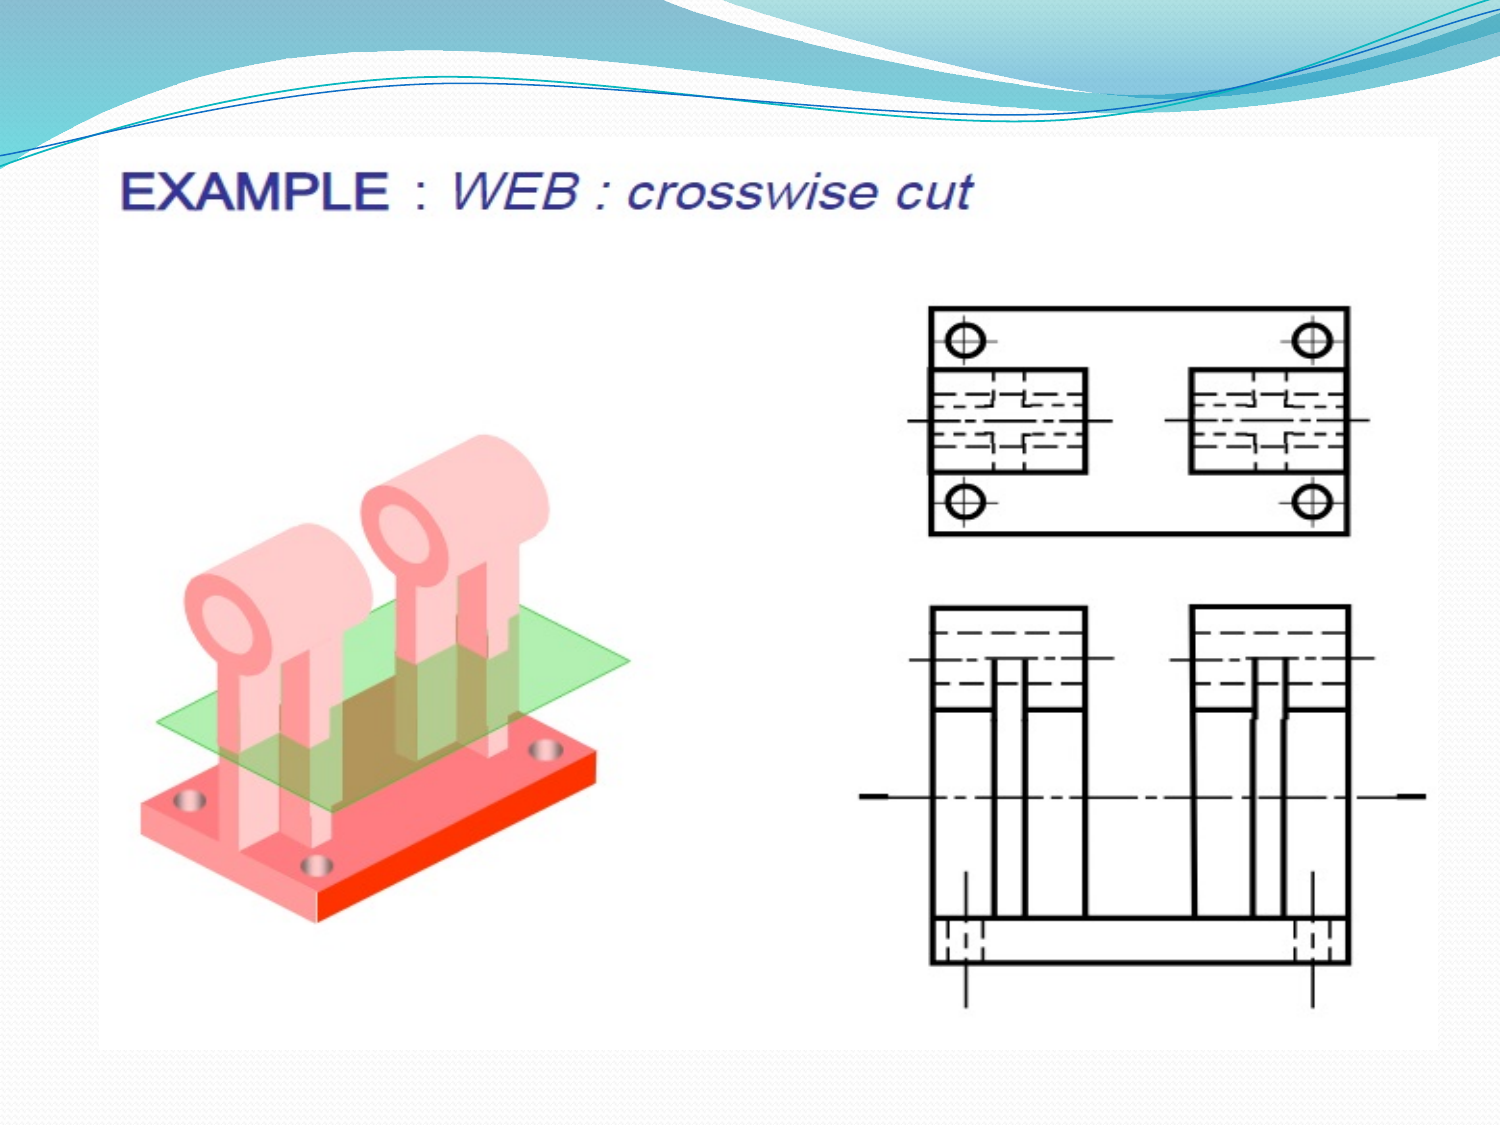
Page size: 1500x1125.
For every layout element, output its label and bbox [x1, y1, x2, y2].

picture [99, 137, 1438, 1051]
